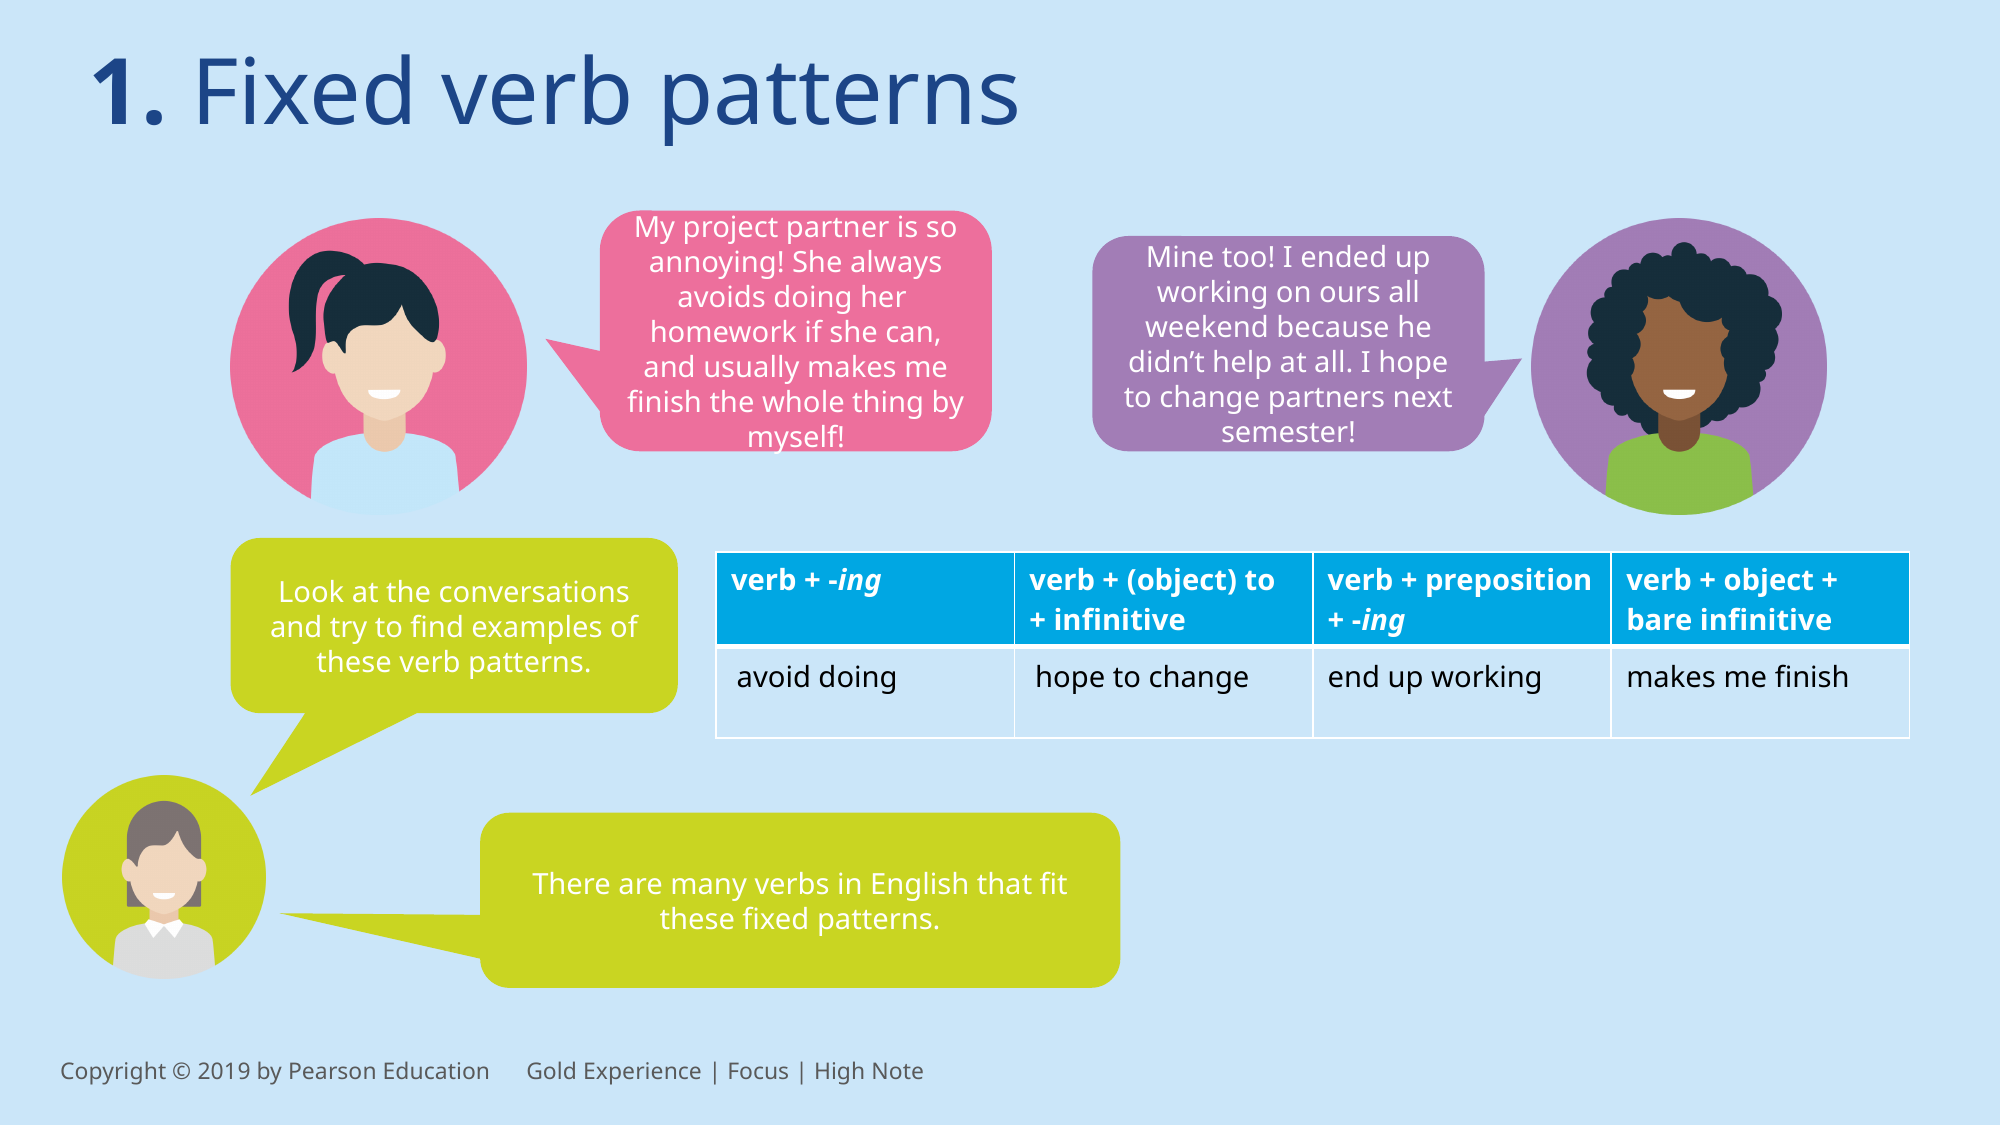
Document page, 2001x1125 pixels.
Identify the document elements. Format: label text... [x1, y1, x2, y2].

table_cell [1612, 649, 1909, 737]
text_box Mine too! I ended up working on ours all weekend because he didn’t help at all. I hope to change partners next semester! [1092, 235, 1523, 452]
text_box avoid doing [721, 642, 1015, 714]
table_cell [717, 649, 1014, 737]
picture [61, 774, 266, 979]
title 1. Fixed verb patterns [73, 37, 1742, 253]
picture [1530, 218, 1827, 515]
table_header verb + -ing [717, 553, 1014, 644]
footer Copyright © 2019 by Pearson Education Gold Experience | Focus | High Note [45, 1040, 1084, 1101]
picture [230, 218, 527, 515]
text_box hope to change [1020, 642, 1313, 714]
text_box My project partner is so annoying! She always avoids doing her homework if she can, and usually makes me finish the whole thing by myself! [545, 210, 992, 452]
table_header verb + (object) to + infinitive [1015, 553, 1312, 644]
text_box Look at the conversations and try to find examples of these verb patterns. [230, 537, 678, 787]
table_cell [1015, 649, 1312, 737]
table_header verb + preposition + -ing [1314, 553, 1610, 644]
table_header verb + object + bare infinitive [1612, 553, 1909, 644]
table_cell [1314, 649, 1610, 737]
text_box end up working [1313, 642, 1606, 714]
text_box makes me finish [1611, 642, 1904, 714]
text_box There are many verbs in English that fit these fixed patterns. [279, 812, 1121, 988]
